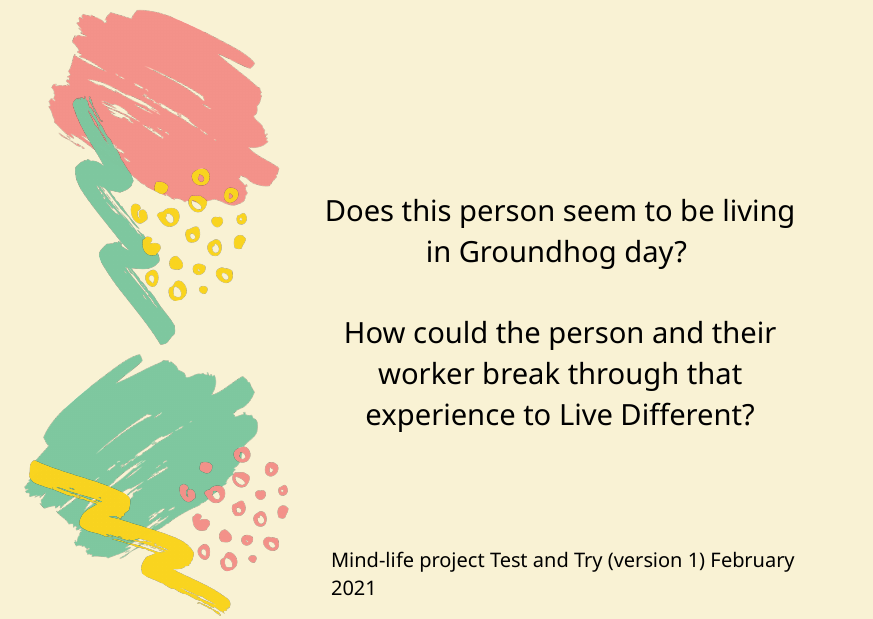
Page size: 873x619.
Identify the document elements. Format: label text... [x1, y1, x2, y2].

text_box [0, 0, 319, 619]
text_box Does this person seem to be living in Groundhog day? How could the person and their worker break through that experience to Live Different? [323, 186, 812, 432]
text_box Mind-life project Test and Try (version 1) February 2021 [331, 543, 812, 600]
